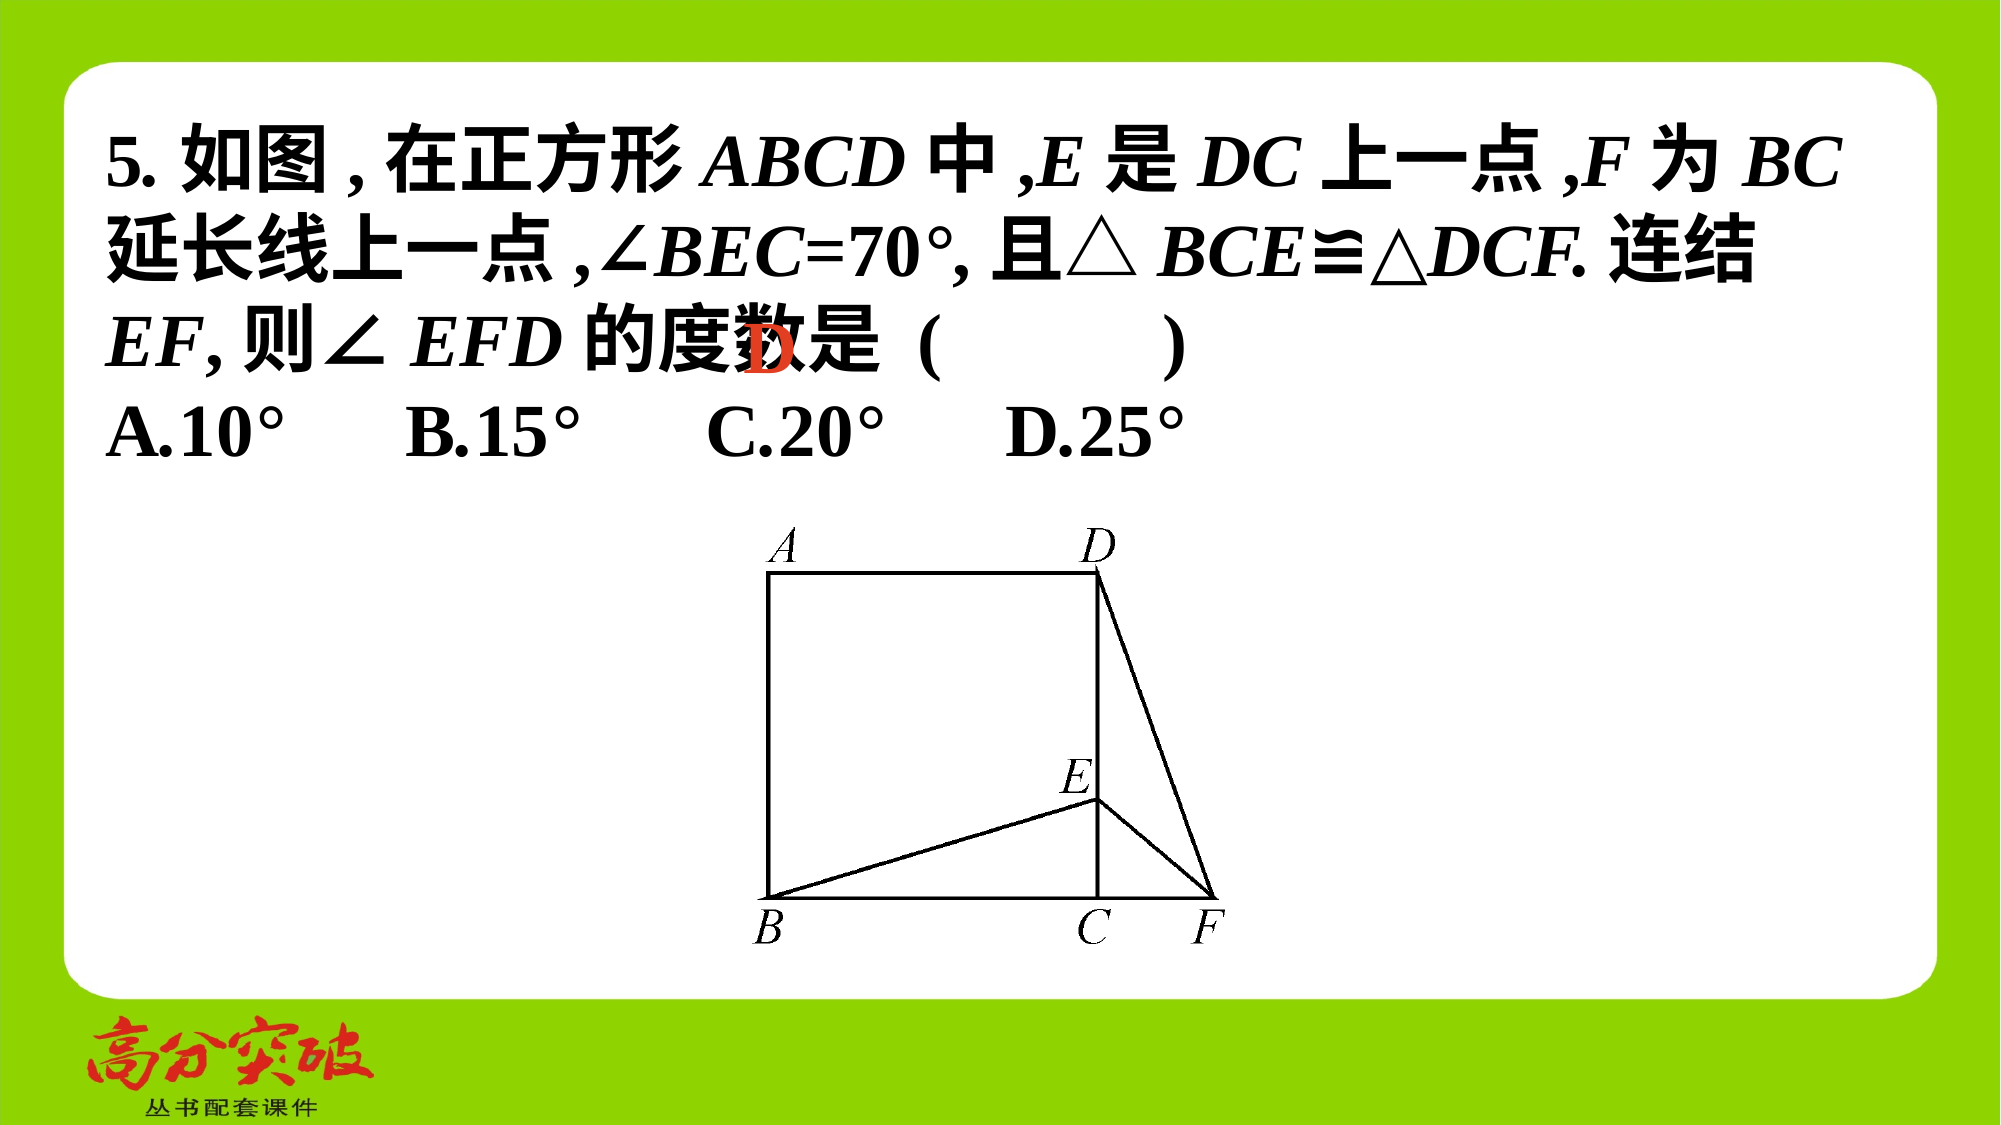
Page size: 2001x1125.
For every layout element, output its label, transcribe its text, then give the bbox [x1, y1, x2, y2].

text_box 5.如图,在正方形ABCD中,E是DC上一点,F为BC延长线上一点,∠BEC=70°,且△BCE≌△DCF.连结EF,则∠EFD的度数是 ( ) A.10° B.15° C.20° D.25° [90, 103, 1910, 479]
text_box D [728, 290, 816, 396]
picture [0, 0, 2001, 1125]
